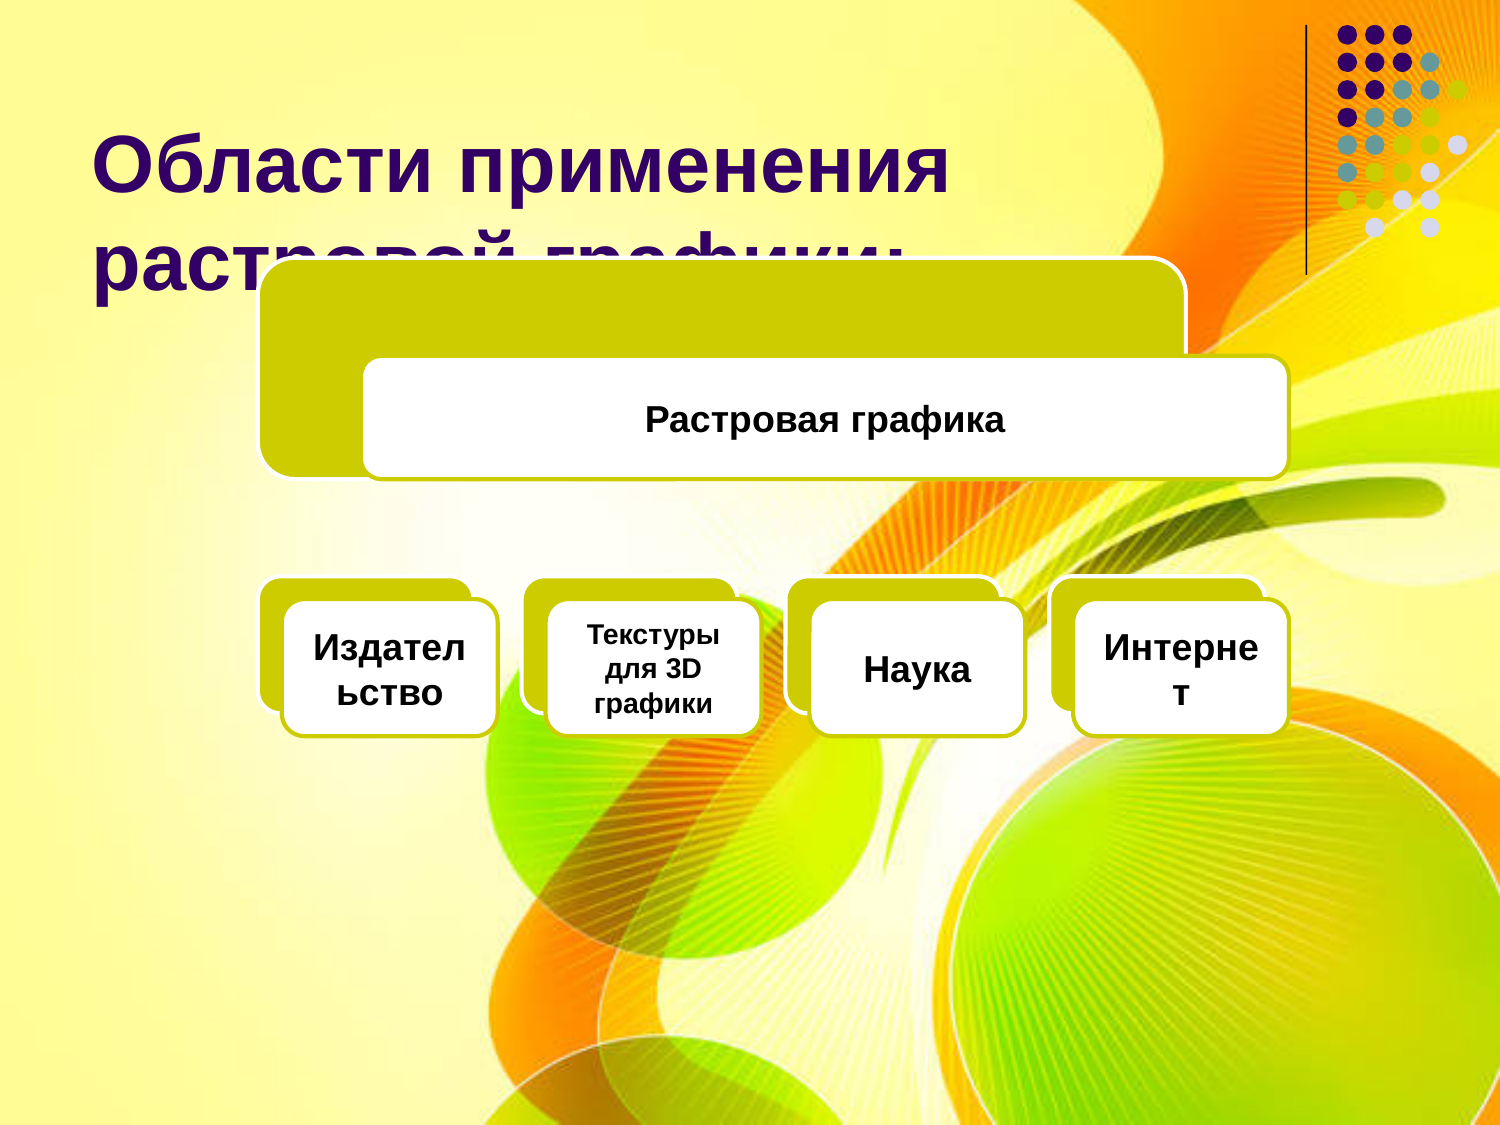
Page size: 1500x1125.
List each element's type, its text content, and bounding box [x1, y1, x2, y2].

picture [0, 0, 1500, 1125]
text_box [128, 257, 1419, 1055]
title Области применения растровой графики: [76, 101, 1315, 315]
